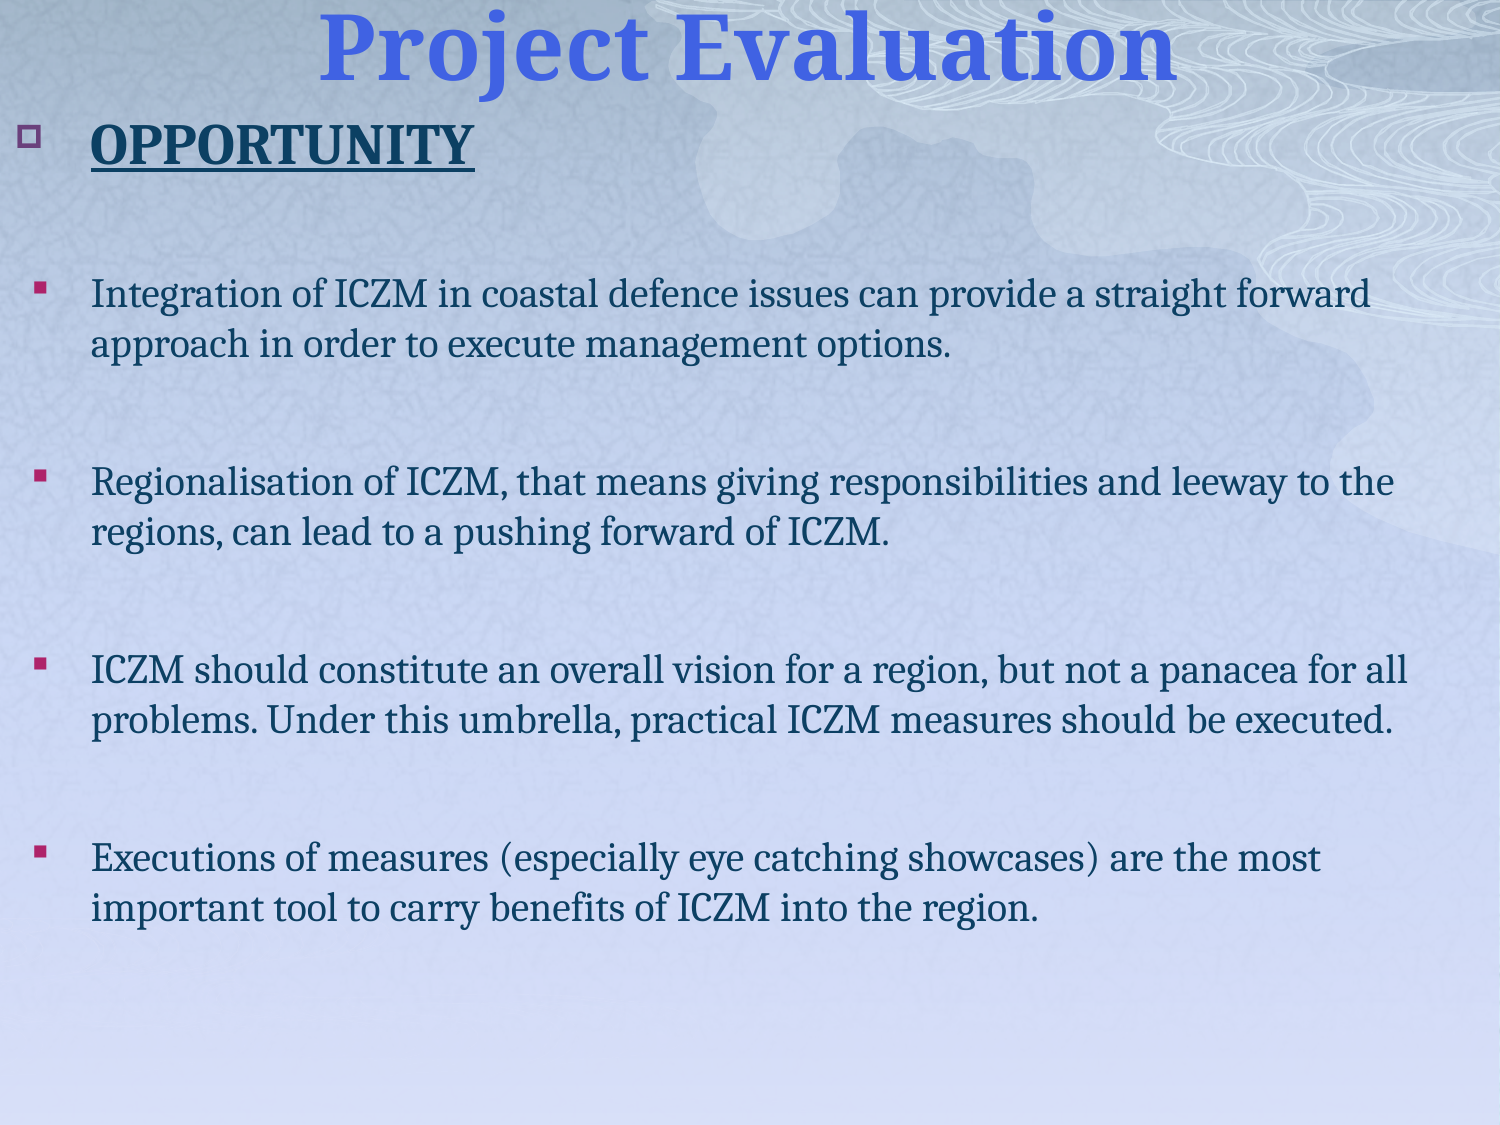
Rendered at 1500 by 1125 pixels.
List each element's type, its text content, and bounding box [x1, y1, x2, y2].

title Project Evaluation [75, 0, 1425, 98]
list OPPORTUNITY Integration of ICZM in coastal defence issues can provide a straight forward approach in order to execute management options. Regionalisation of ICZM, that means giving responsibilities and leeway to the regions, can lead to a pushing forward of ICZM. ICZM should constitute an overall vision for a region, but not a panacea for all problems. Under this umbrella, practical ICZM measures should be executed. Executions of measures (especially eye catching showcases) are the most important tool to carry benefits of ICZM into the region. [0, 98, 1500, 825]
